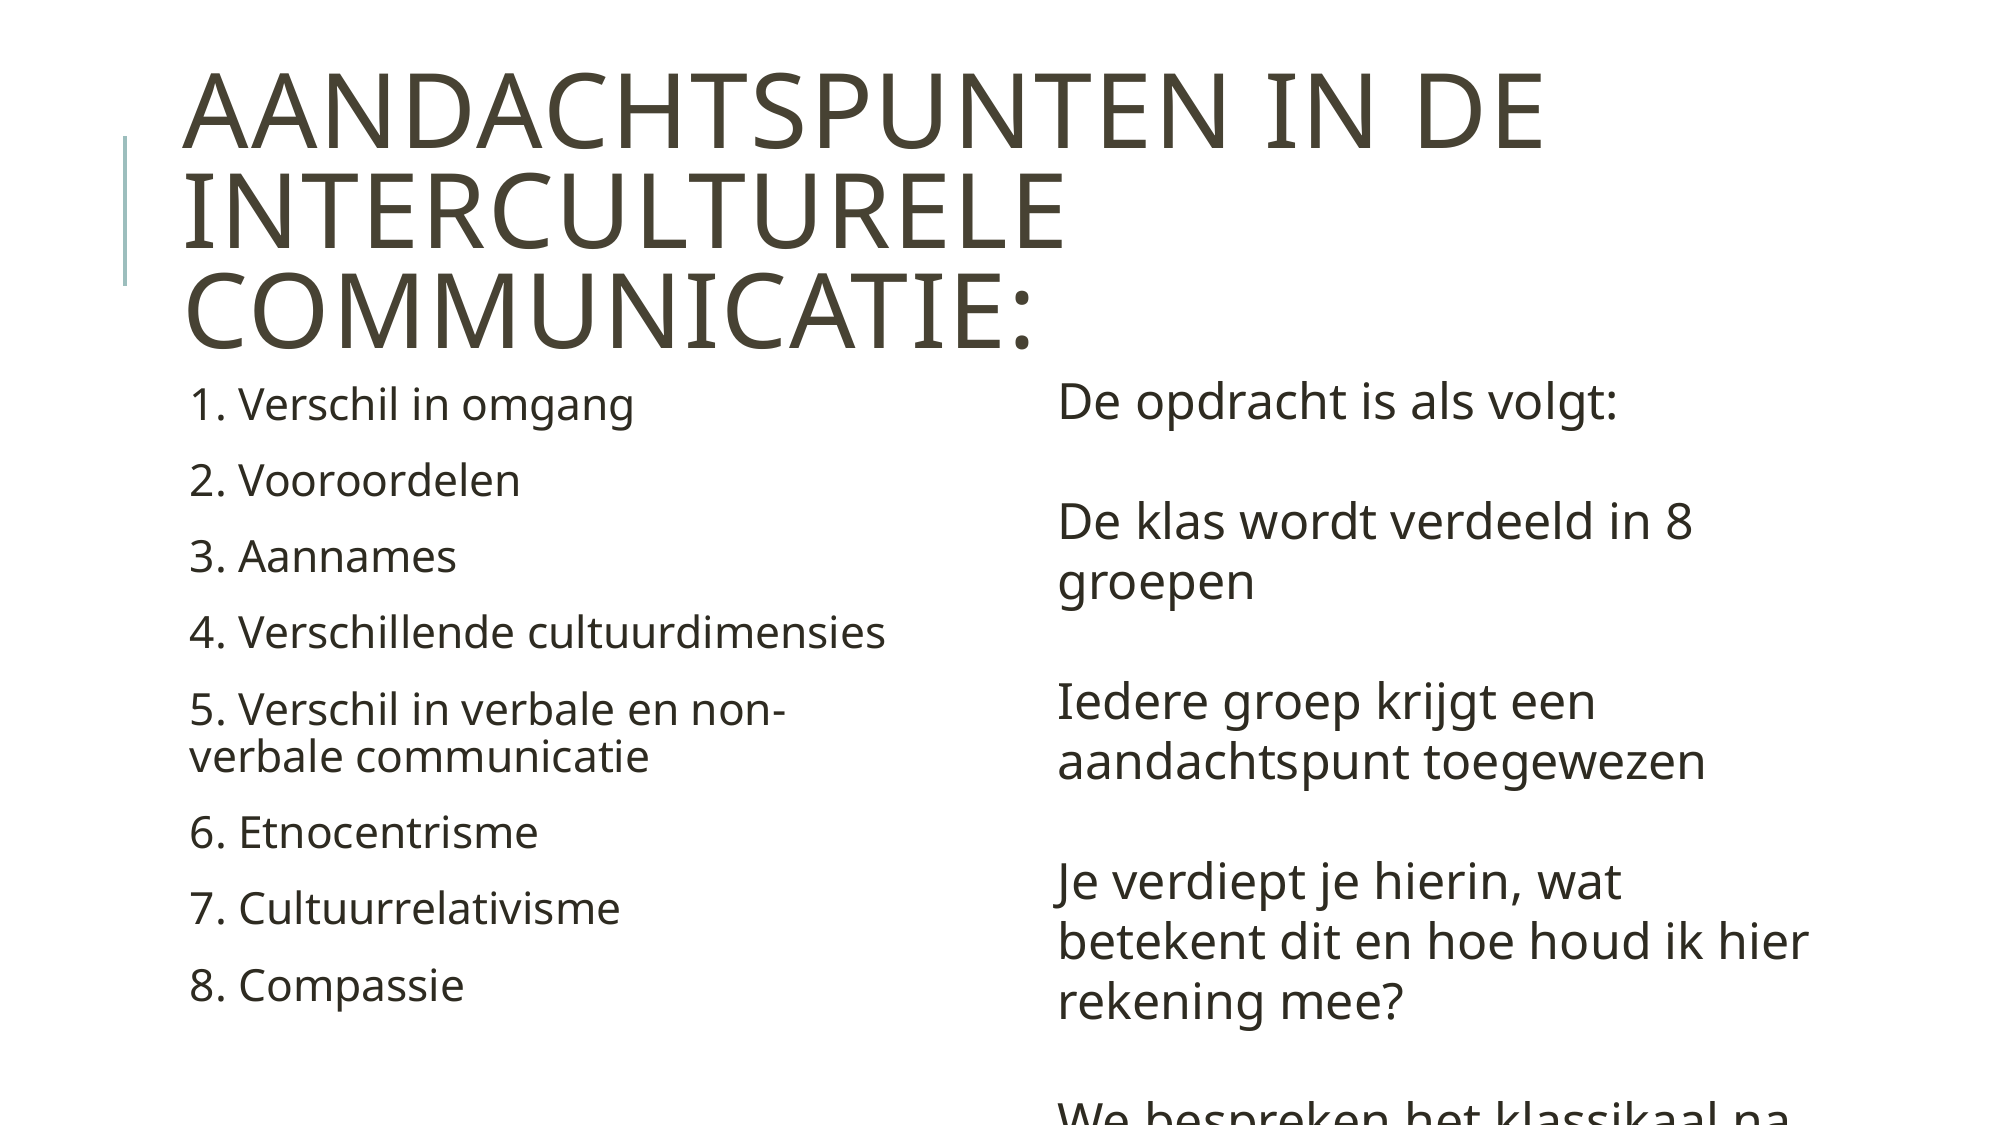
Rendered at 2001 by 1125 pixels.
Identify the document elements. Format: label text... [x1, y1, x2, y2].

title Aandachtspunten in de interculturele communicatie: [168, 96, 1763, 342]
text_box De opdracht is als volgt: De klas wordt verdeeld in 8 groepen Iedere groep krijgt een aandachtspunt toegewezen Je verdiept je hierin, wat betekent dit en hoe houd ik hier rekening mee? We bespreken het klassikaal na [1042, 362, 1854, 1125]
list 1. Verschil in omgang 2. Vooroordelen 3. Aannames 4. Verschillende cultuurdimensies 5. Verschil in verbale en non-verbale communicatie 6. Etnocentrisme 7. Cultuurrelativisme 8. Compassie [168, 375, 900, 1035]
